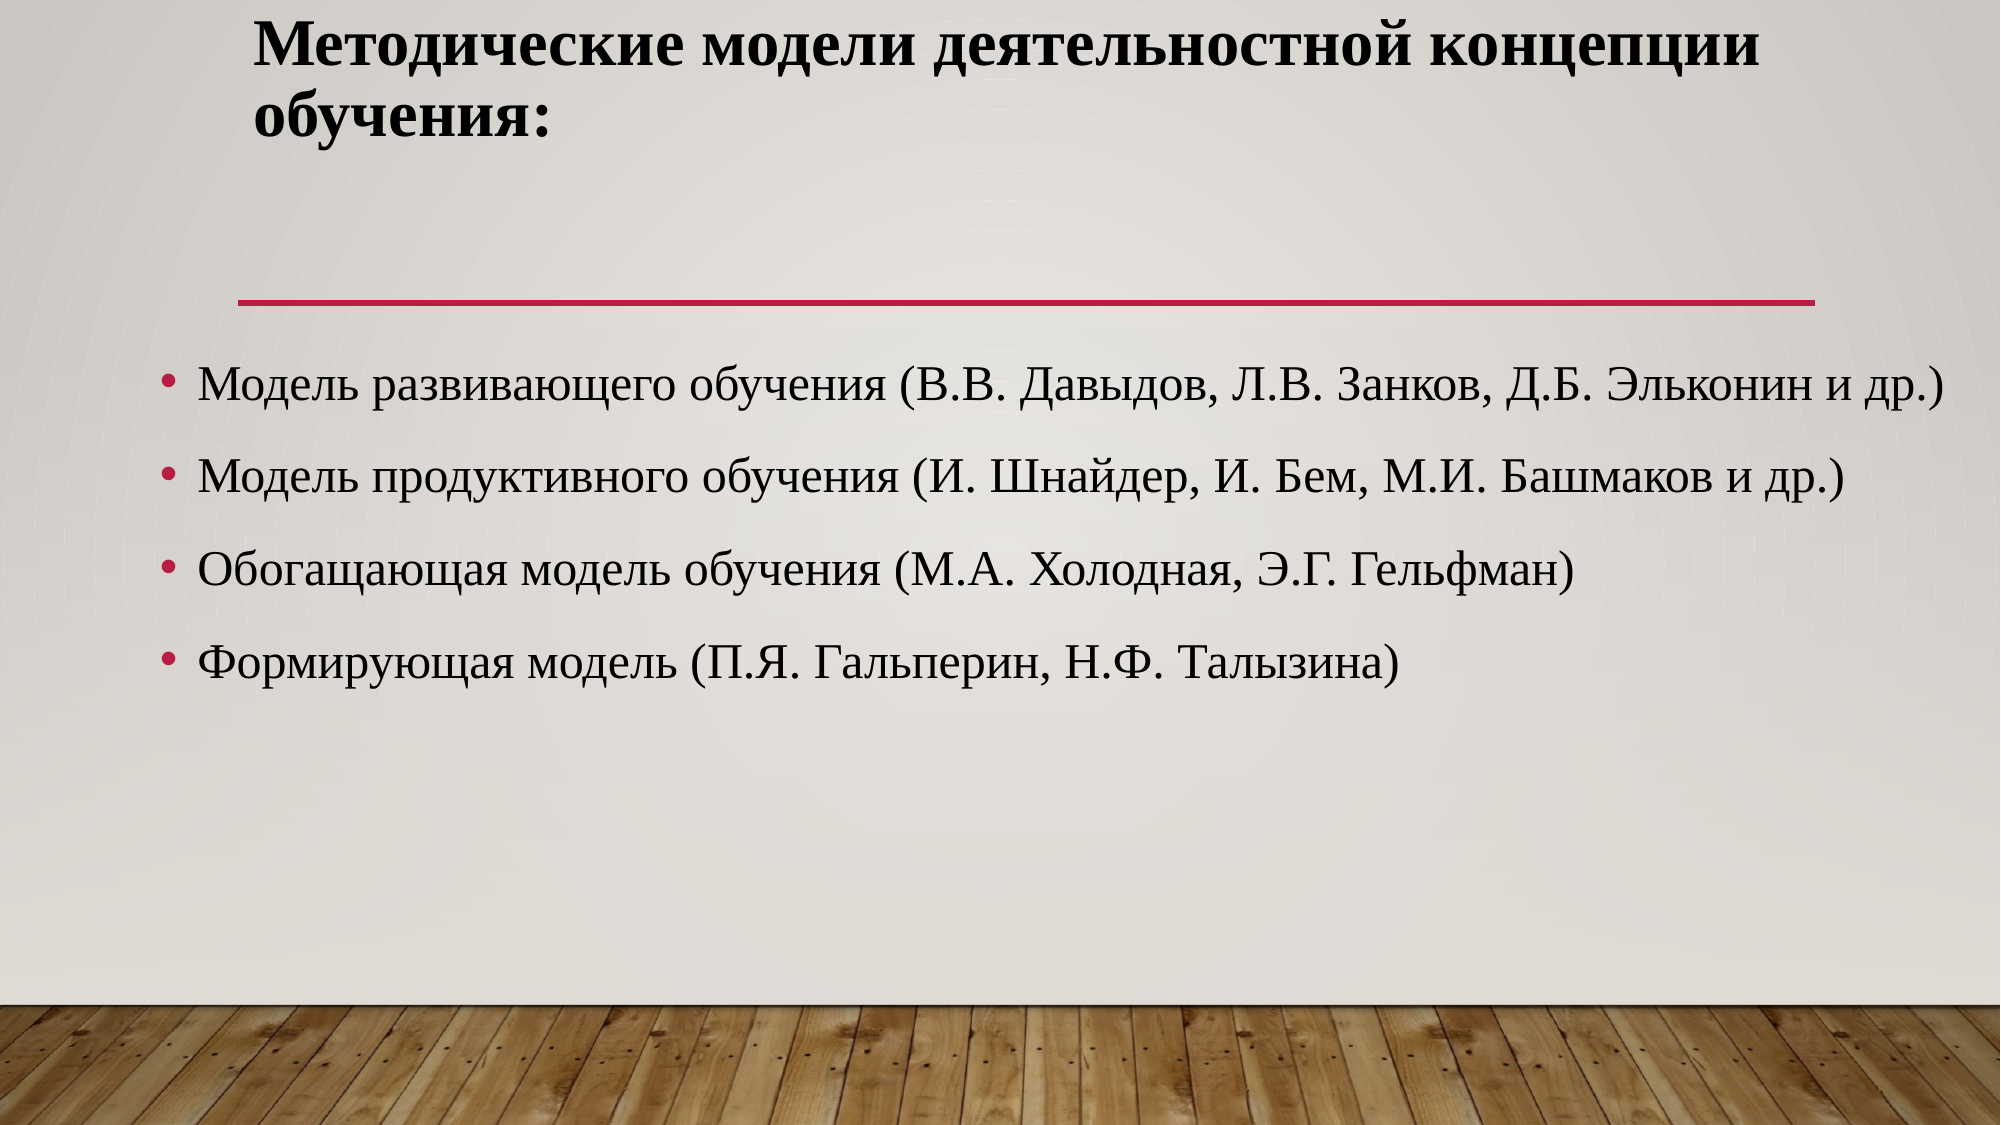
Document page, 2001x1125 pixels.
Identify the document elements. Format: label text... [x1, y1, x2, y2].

list Модель развивающего обучения (В.В. Давыдов, Л.В. Занков, Д.Б. Эльконин и др.) Модель продуктивного обучения (И. Шнайдер, И. Бем, М.И. Башмаков и др.) Обогащающая модель обучения (М.А. Холодная, Э.Г. Гельфман) Формирующая модель (П.Я. Гальперин, Н.Ф. Талызина) [144, 330, 1966, 897]
picture [0, 1005, 2000, 1125]
title Методические модели деятельностной концепции обучения: [238, 0, 1814, 173]
